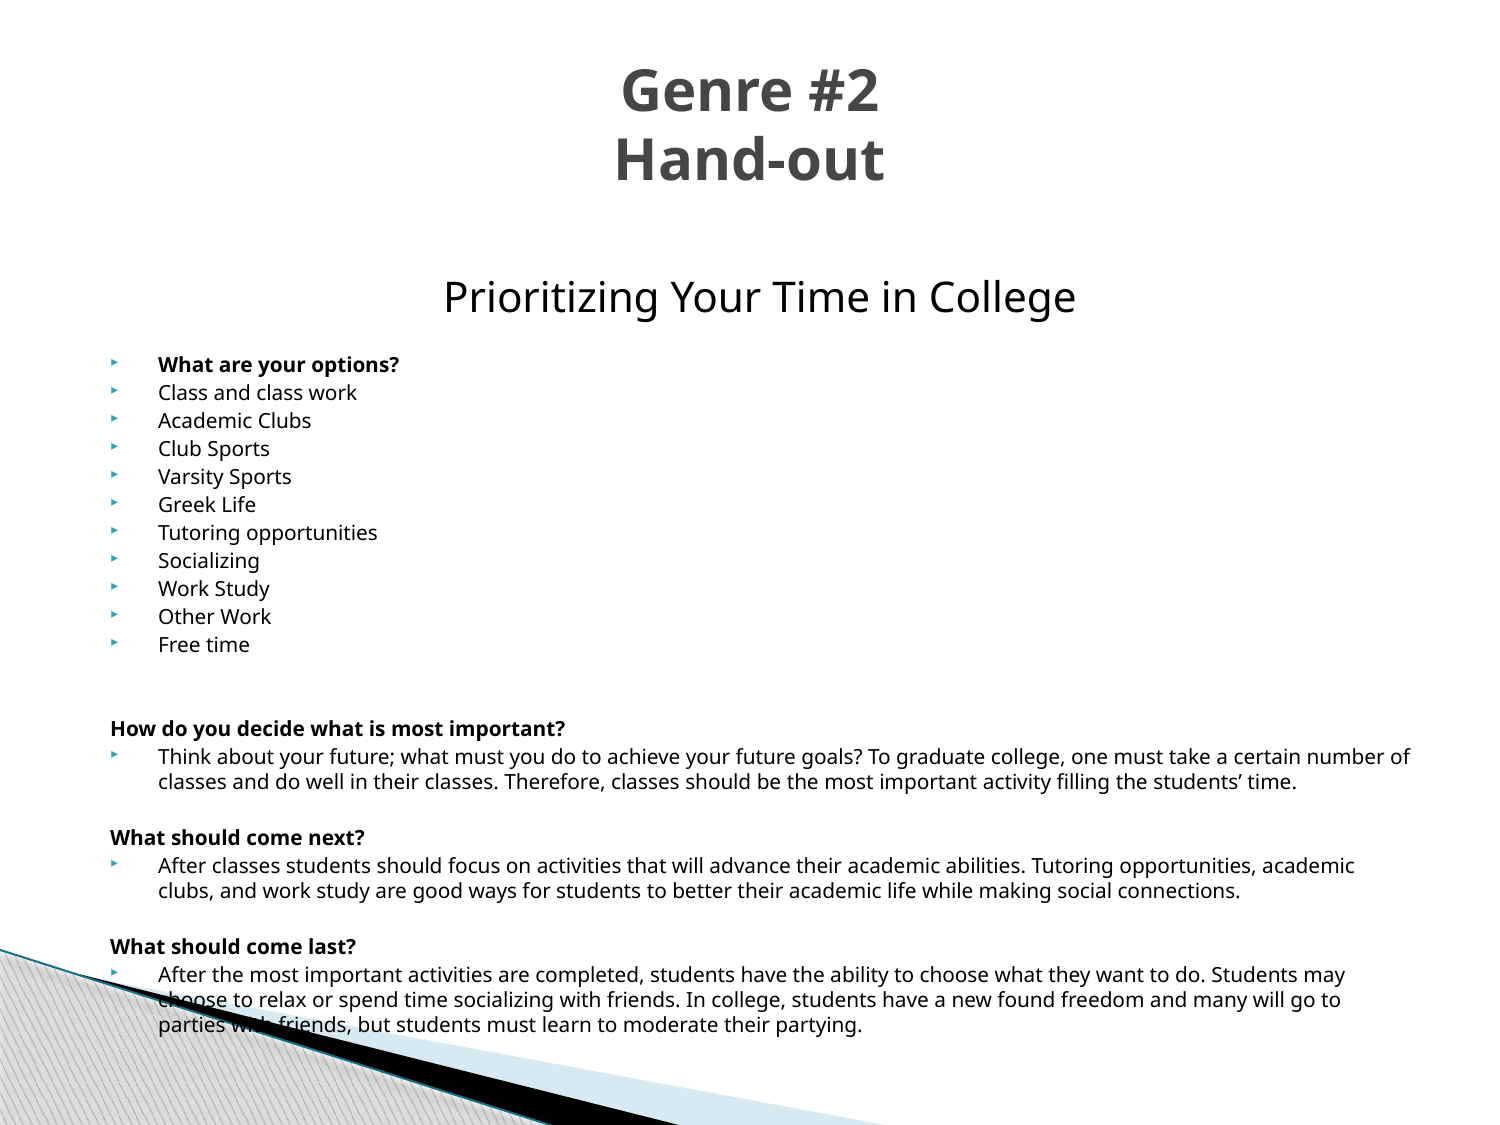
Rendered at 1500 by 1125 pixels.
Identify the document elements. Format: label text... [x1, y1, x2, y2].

list Prioritizing Your Time in College What are your options? Class and class work Academic Clubs Club Sports Varsity Sports Greek Life Tutoring opportunities Socializing Work Study Other Work Free time How do you decide what is most important? Think about your future; what must you do to achieve your future goals? To graduate college, one must take a certain number of classes and do well in their classes. Therefore, classes should be the most important activity filling the students’ time. What should come next? After classes students should focus on activities that will advance their academic abilities. Tutoring opportunities, academic clubs, and work study are good ways for students to better their academic life while making social connections. What should come last? After the most important activities are completed, students have the ability to choose what they want to do. Students may choose to relax or spend time socializing with friends. In college, students have a new found freedom and many will go to parties with friends, but students must learn to moderate their partying. [75, 262, 1425, 1075]
title Genre #2 Hand-out [75, 45, 1425, 200]
